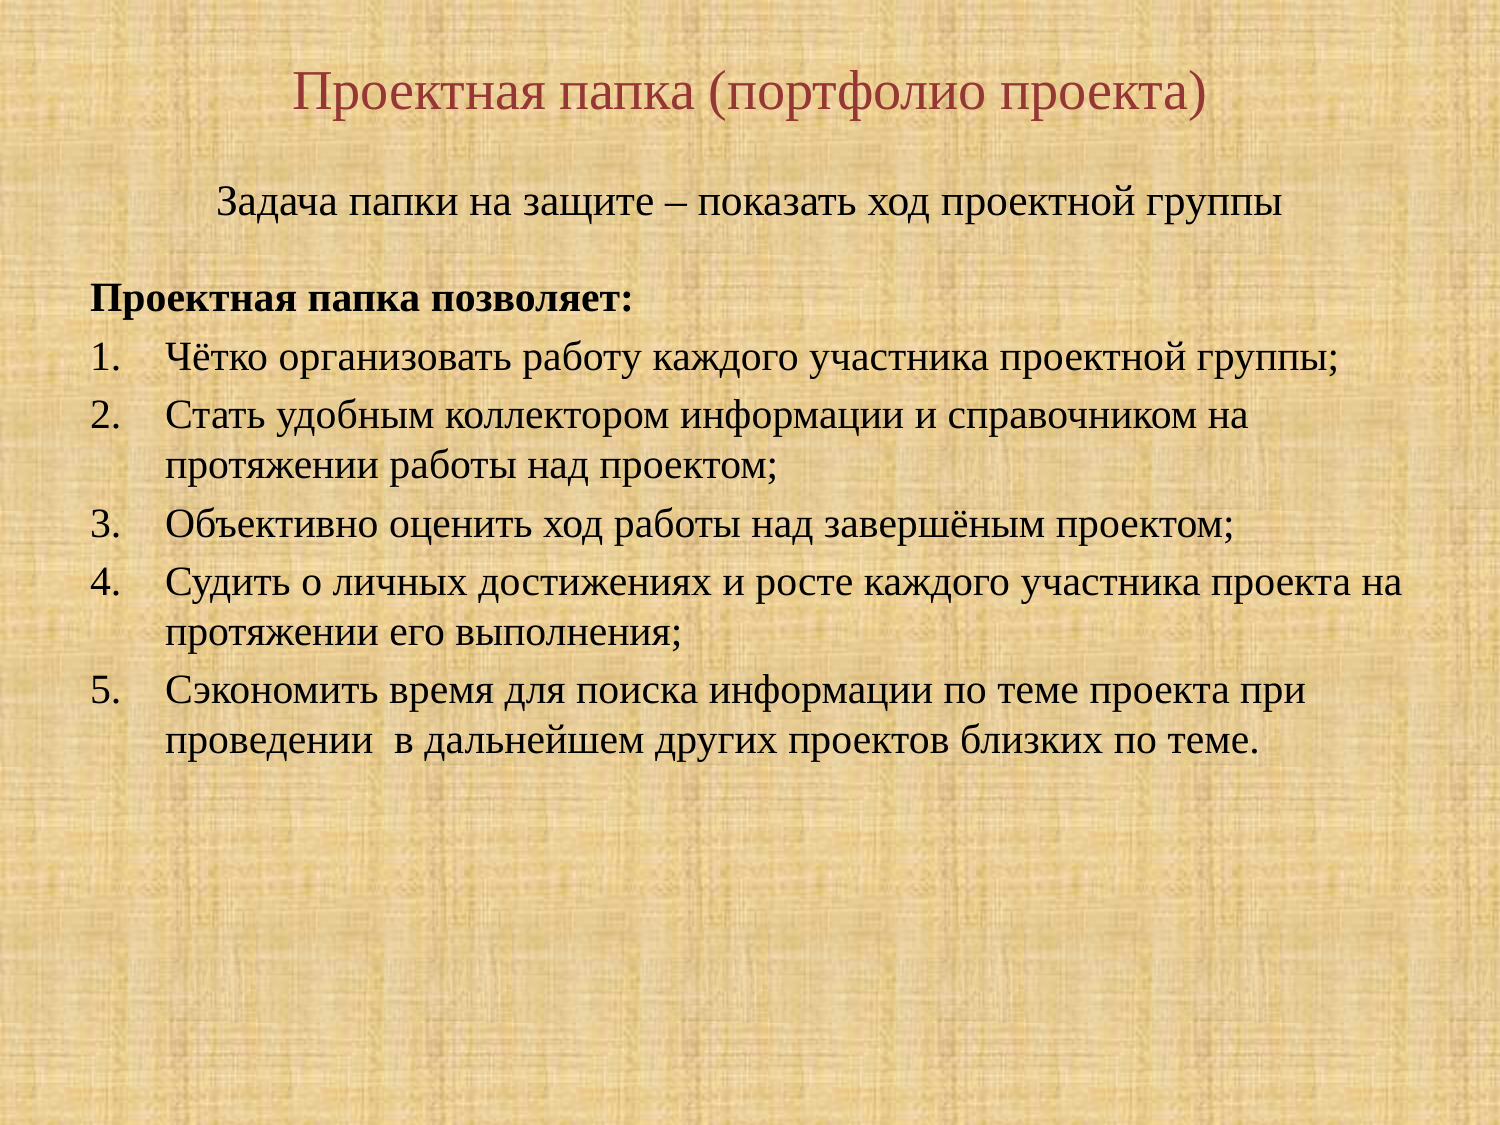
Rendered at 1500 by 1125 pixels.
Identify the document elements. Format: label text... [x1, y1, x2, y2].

picture [0, 0, 1500, 1125]
title Проектная папка (портфолио проекта) Задача папки на защите – показать ход проектной группы [75, 45, 1425, 233]
list Проектная папка позволяет: Чётко организовать работу каждого участника проектной группы; Стать удобным коллектором информации и справочником на протяжении работы над проектом; Объективно оценить ход работы над завершёным проектом; Судить о личных достижениях и росте каждого участника проекта на протяжении его выполнения; Сэкономить время для поиска информации по теме проекта при проведении в дальнейшем других проектов близких по теме. [75, 262, 1425, 1005]
